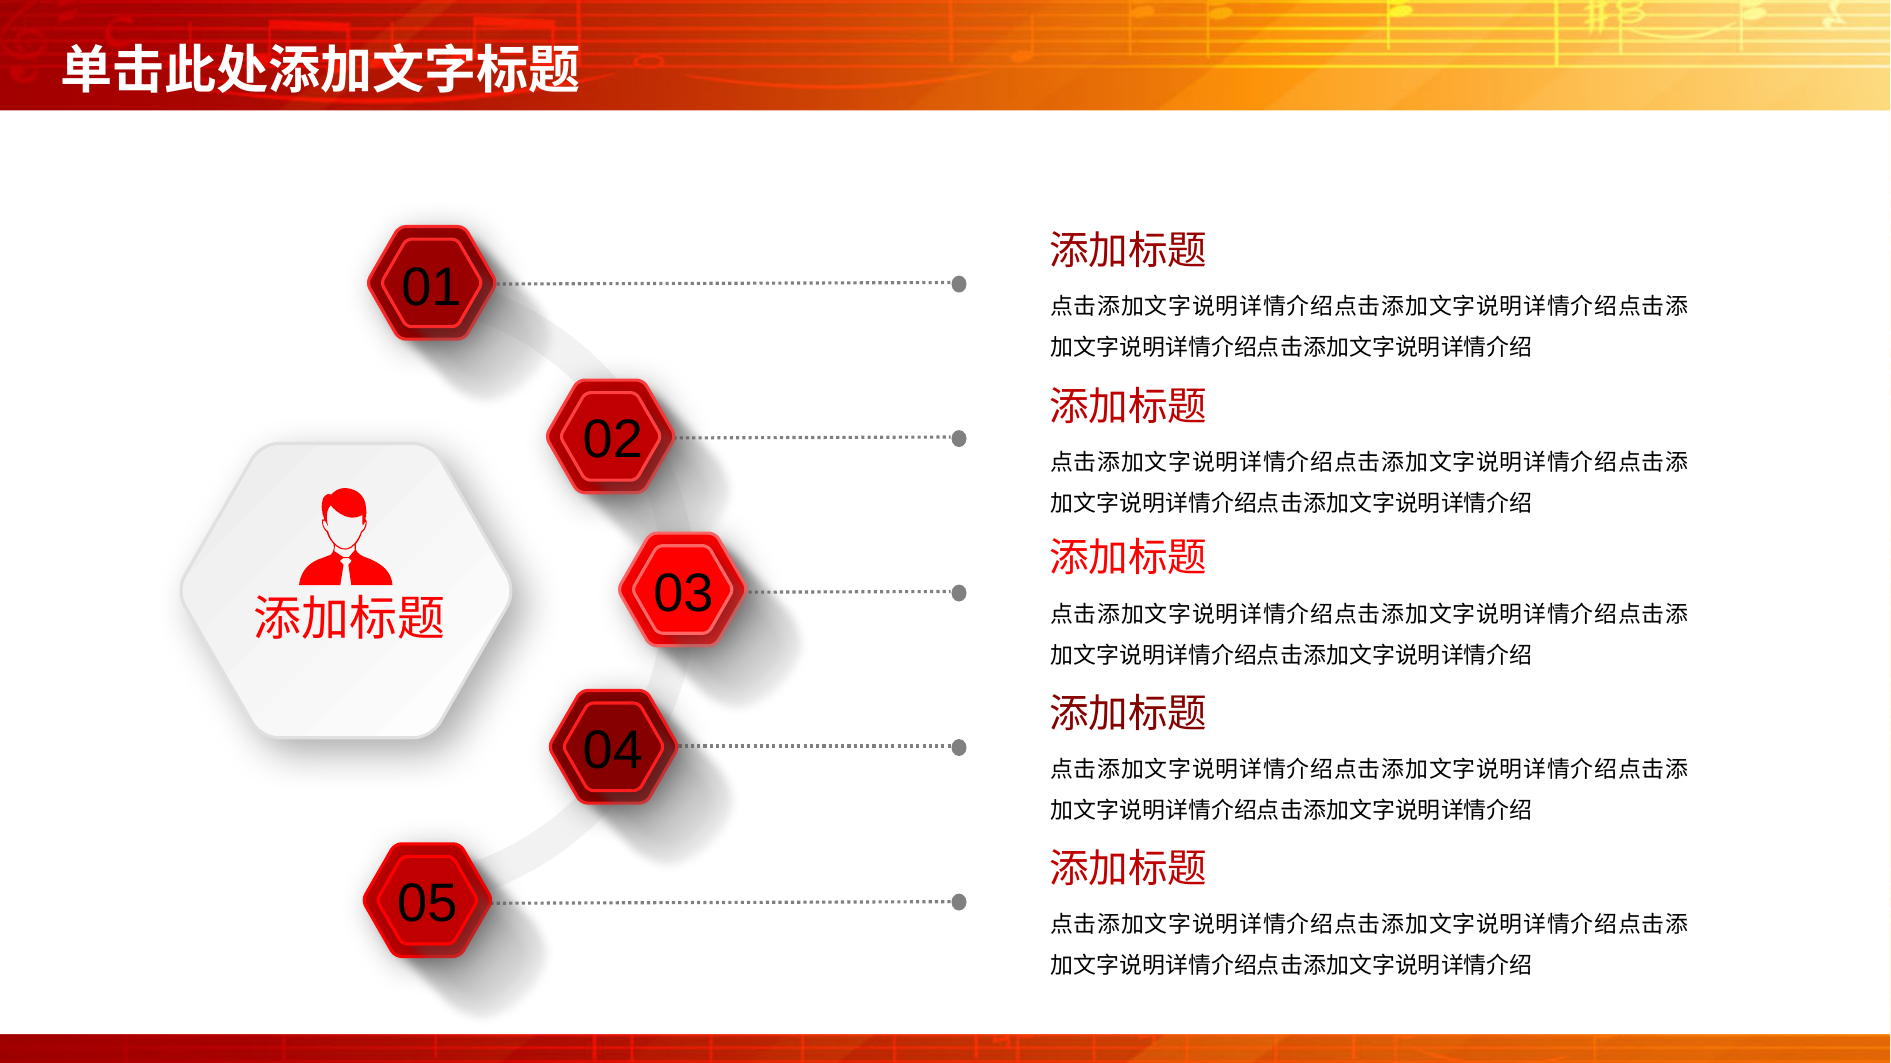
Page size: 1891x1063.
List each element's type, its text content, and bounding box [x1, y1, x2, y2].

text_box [363, 216, 541, 418]
text_box 添加标题 [1035, 835, 1249, 888]
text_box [179, 443, 512, 738]
text_box 点击添加文字说明详情介绍点击添加文字说明详情介绍点击添加文字说明详情介绍点击添加文字说明详情介绍 [1035, 888, 1704, 986]
text_box 点击添加文字说明详情介绍点击添加文字说明详情介绍点击添加文字说明详情介绍点击添加文字说明详情介绍 [1035, 578, 1704, 675]
text_box 点击添加文字说明详情介绍点击添加文字说明详情介绍点击添加文字说明详情介绍点击添加文字说明详情介绍 [1035, 734, 1704, 831]
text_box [483, 275, 967, 911]
text_box 添加标题 [1035, 680, 1249, 734]
text_box 点击添加文字说明详情介绍点击添加文字说明详情介绍点击添加文字说明详情介绍点击添加文字说明详情介绍 [1035, 426, 1704, 523]
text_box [544, 680, 723, 882]
text_box 添加标题 [1035, 373, 1249, 426]
text_box 添加标题 [1035, 525, 1249, 578]
picture [0, 0, 1891, 110]
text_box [615, 523, 792, 725]
text_box 点击添加文字说明详情介绍点击添加文字说明详情介绍点击添加文字说明详情介绍点击添加文字说明详情介绍 [1035, 270, 1704, 368]
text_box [544, 370, 720, 572]
picture [0, 1035, 1891, 1063]
text_box 添加标题 [1035, 217, 1249, 270]
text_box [359, 834, 537, 1036]
